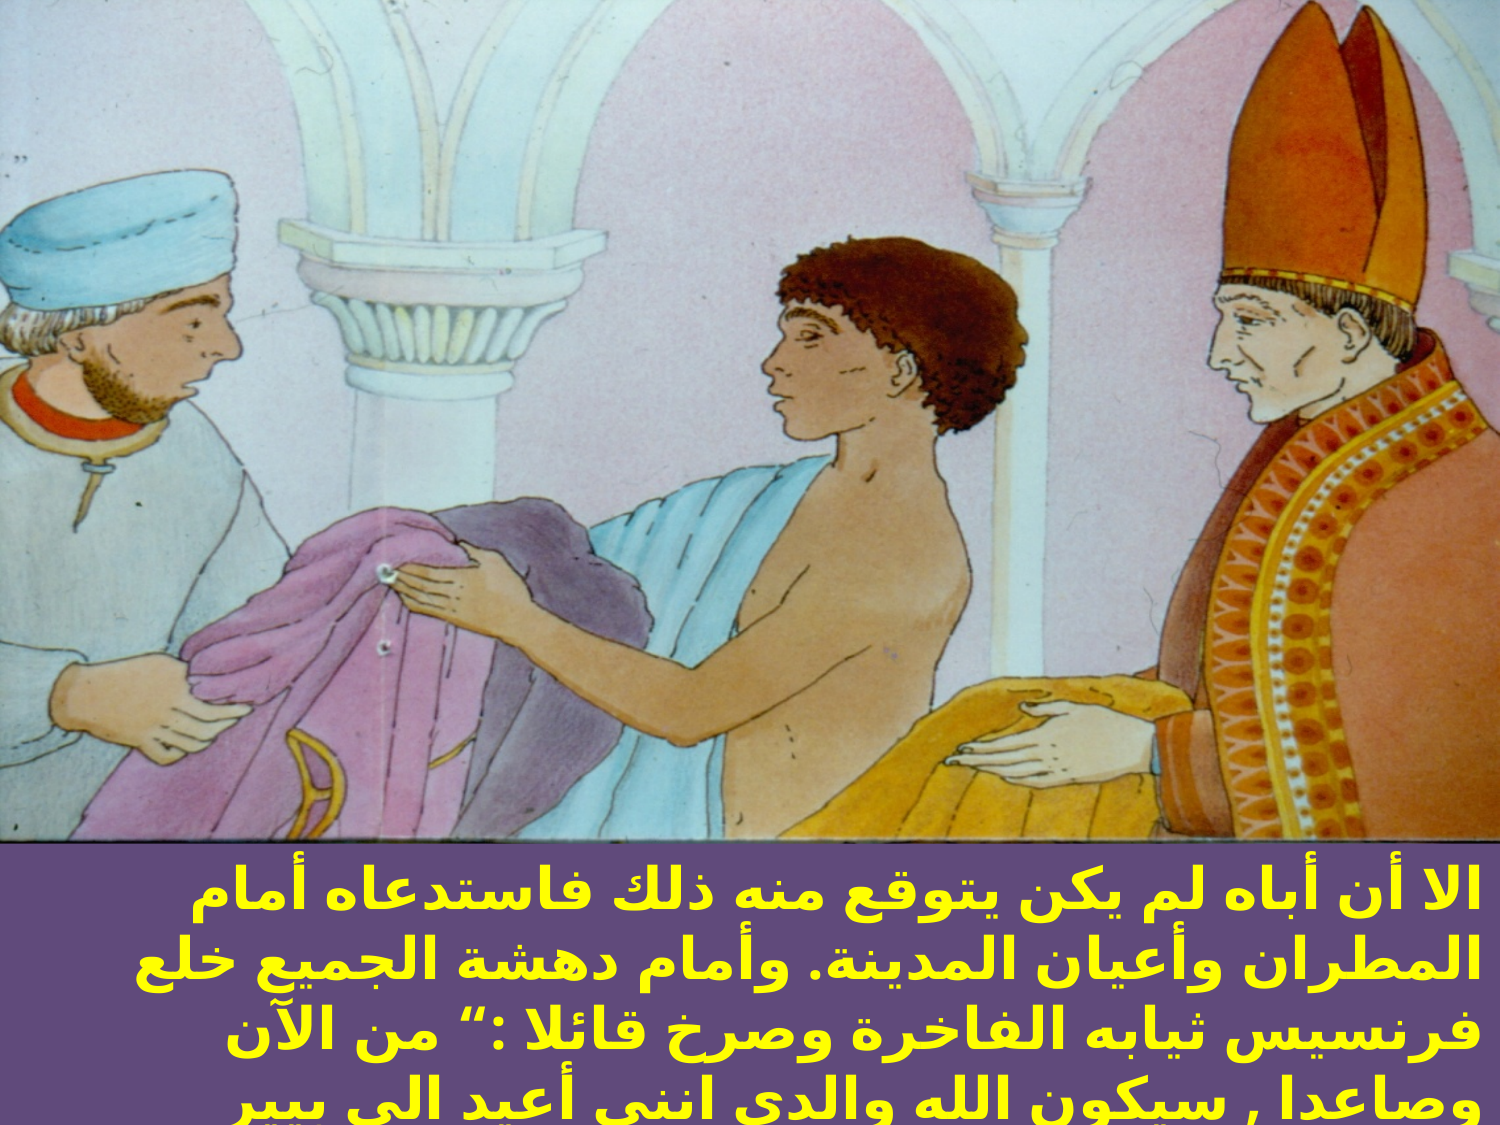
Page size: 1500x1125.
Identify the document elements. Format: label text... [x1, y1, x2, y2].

picture [0, 0, 1500, 844]
text_box الا أن أباه لم يكن يتوقع منه ذلك فاستدعاه أمام المطران وأعيان المدينة. وأمام دهشة الجميع خلع فرنسيس ثيابه الفاخرة وصرخ قائلا :“ من الآن وصاعدا , سيكون الله والدي انني أعيد الى بيير بيرناردون المال وثيابي . وسأذهب فقيرا عاريا لملاقاة الرب ”. [0, 851, 1500, 1125]
